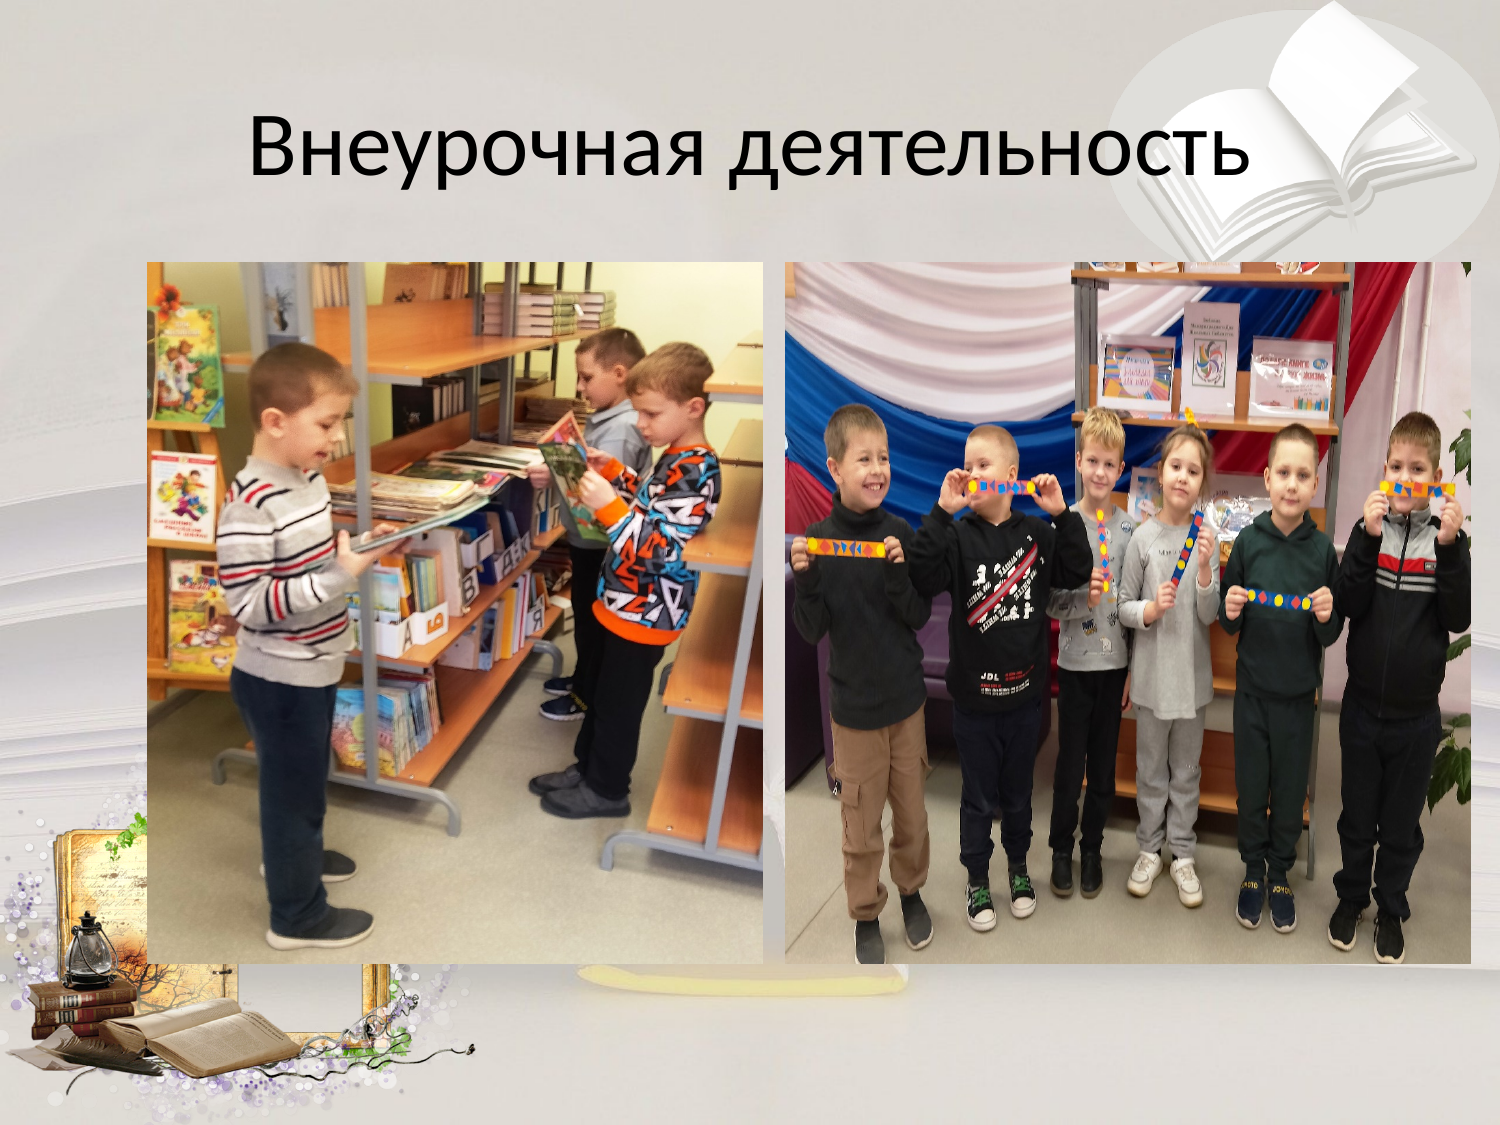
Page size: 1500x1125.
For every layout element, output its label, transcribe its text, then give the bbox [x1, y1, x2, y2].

title Внеурочная деятельность [75, 45, 1425, 233]
picture [0, 0, 1500, 1125]
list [785, 262, 1471, 964]
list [147, 262, 763, 964]
